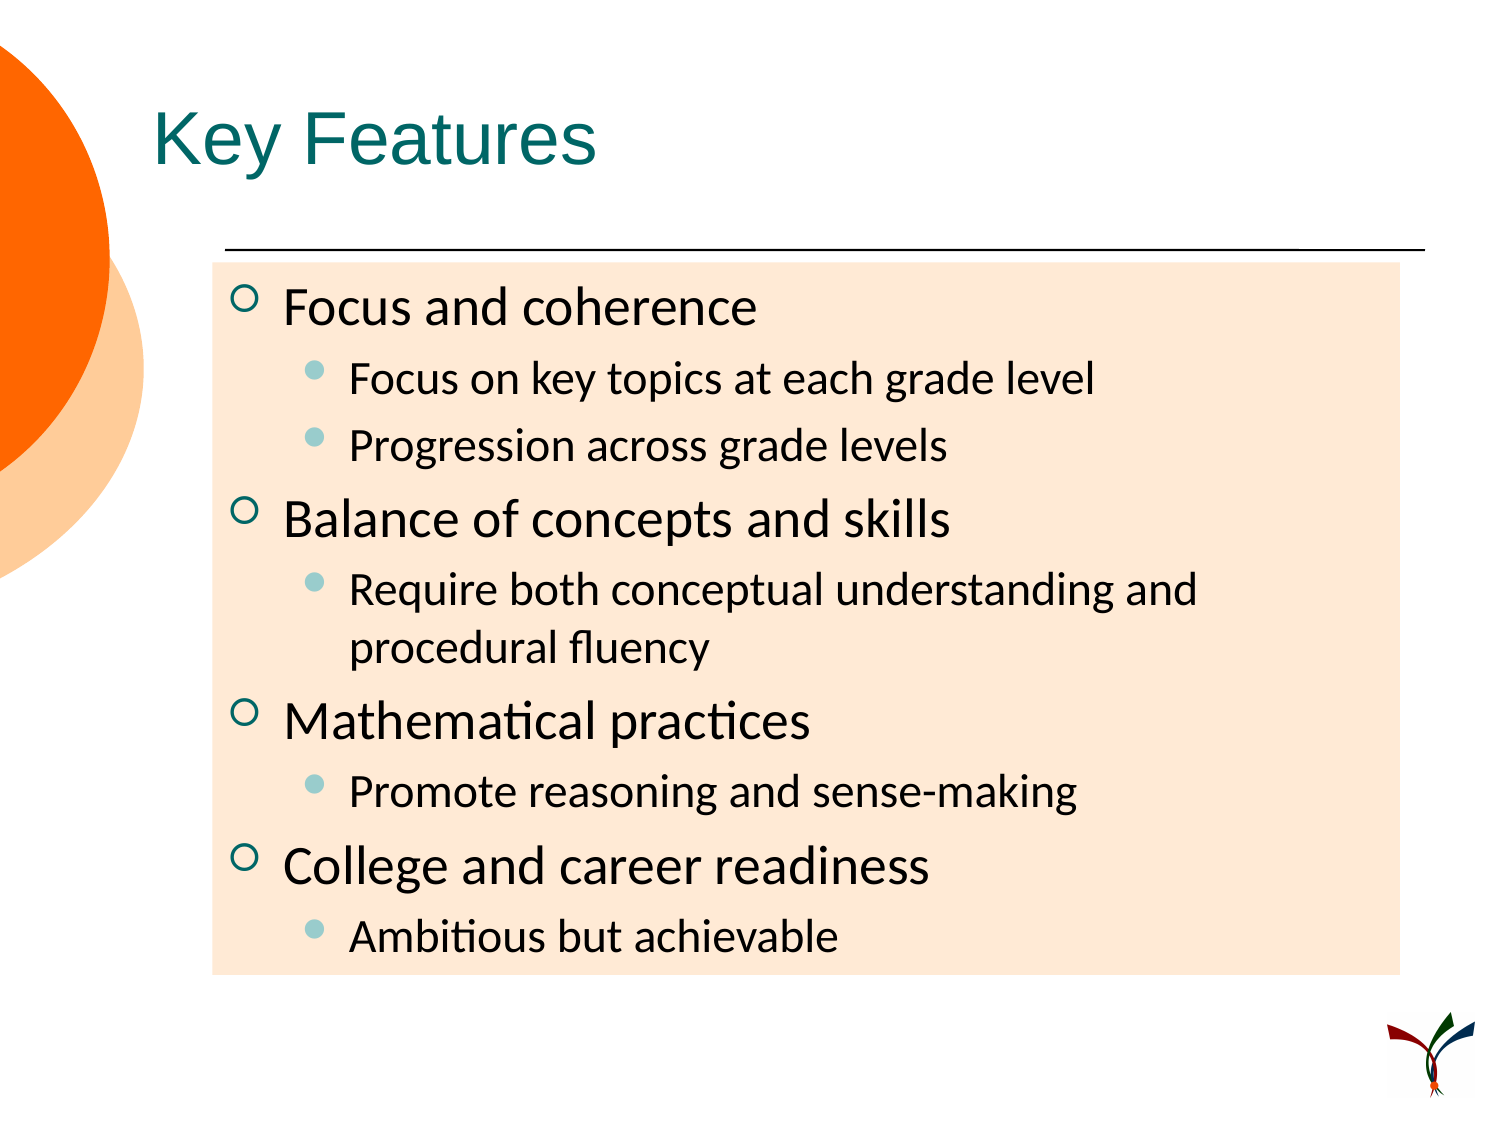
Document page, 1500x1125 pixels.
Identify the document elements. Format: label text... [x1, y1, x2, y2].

list Focus and coherence Focus on key topics at each grade level Progression across grade levels Balance of concepts and skills Require both conceptual understanding and procedural fluency Mathematical practices Promote reasoning and sense-making College and career readiness Ambitious but achievable [212, 262, 1401, 976]
title Key Features [137, 0, 1400, 188]
picture [1387, 1012, 1475, 1098]
